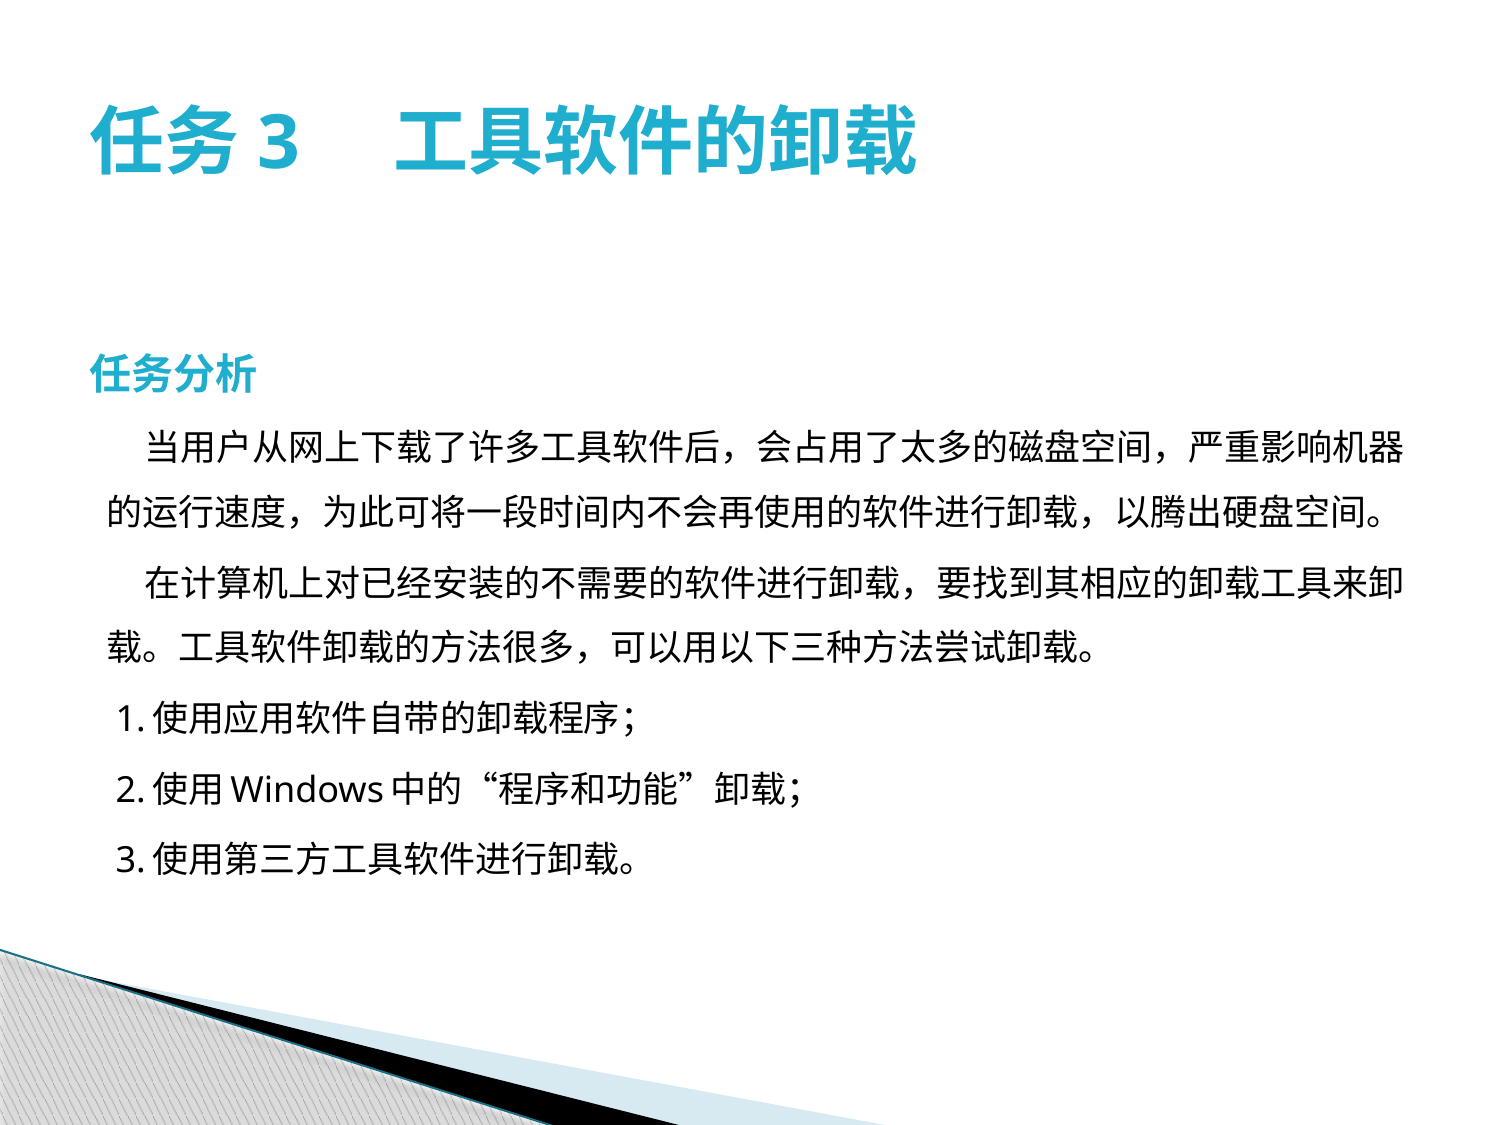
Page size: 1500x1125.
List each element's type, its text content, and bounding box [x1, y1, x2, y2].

list 任务分析 当用户从网上下载了许多工具软件后，会占用了太多的磁盘空间，严重影响机器的运行速度，为此可将一段时间内不会再使用的软件进行卸载，以腾出硬盘空间。 在计算机上对已经安装的不需要的软件进行卸载，要找到其相应的卸载工具来卸载。工具软件卸载的方法很多，可以用以下三种方法尝试卸载。 1.使用应用软件自带的卸载程序； 2.使用Windows中的“程序和功能”卸载； 3.使用第三方工具软件进行卸载。 [75, 309, 1425, 953]
title 任务3 工具软件的卸载 [75, 45, 1425, 233]
